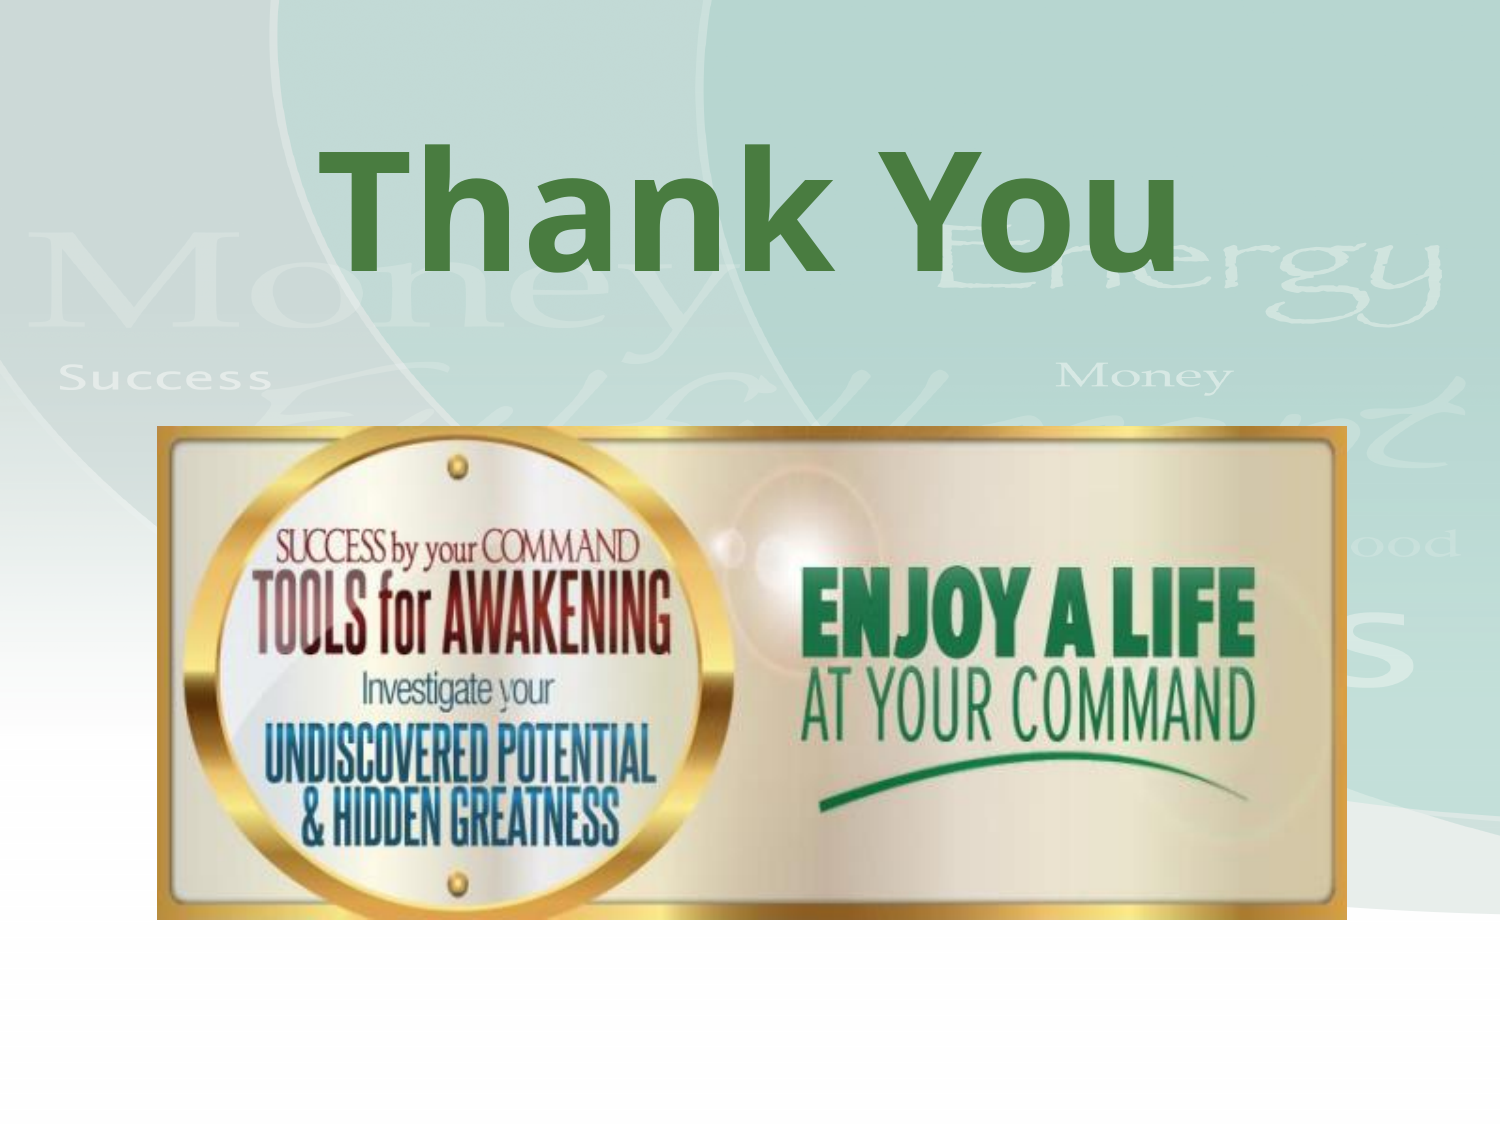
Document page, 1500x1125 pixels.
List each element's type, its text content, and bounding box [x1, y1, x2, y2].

subtitle Thank You [157, 96, 1347, 385]
picture [157, 426, 1347, 920]
